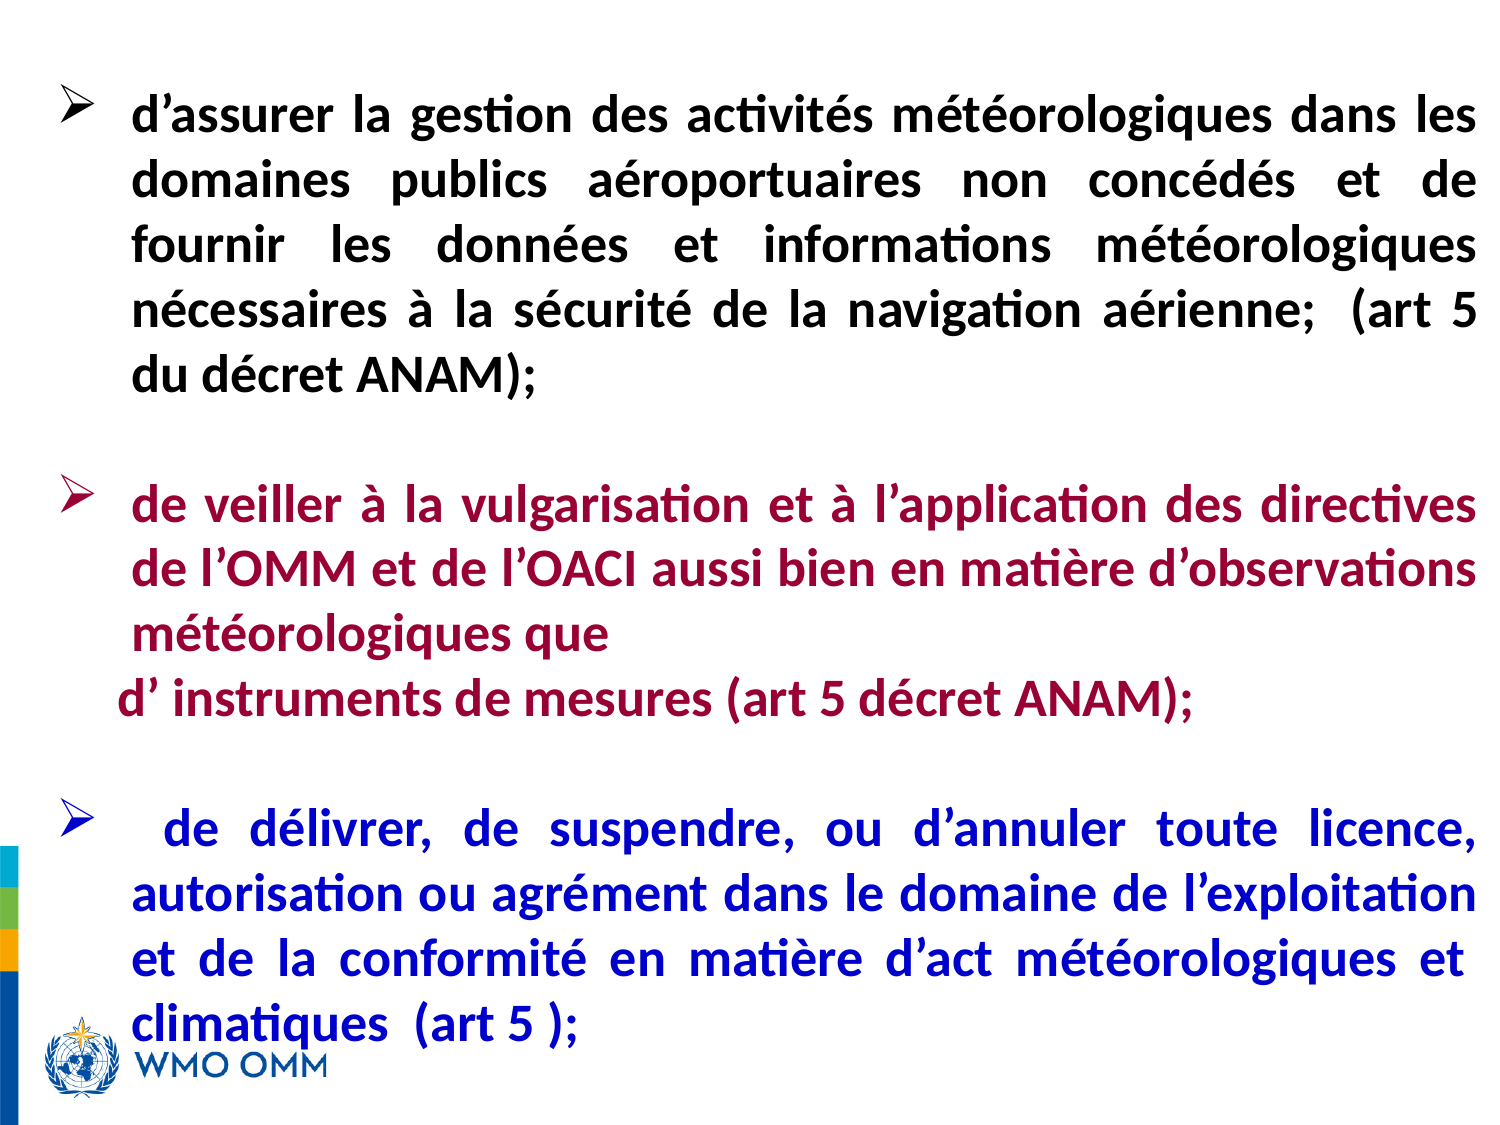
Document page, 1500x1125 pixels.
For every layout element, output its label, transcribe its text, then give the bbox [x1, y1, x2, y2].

picture [0, 845, 327, 1125]
text_box d’assurer la gestion des activités météorologiques dans les domaines publics aéroportuaires non concédés et de fournir les données et informations météorologiques nécessaires à la sécurité de la navigation aérienne; (art 5 du décret ANAM); de veiller à la vulgarisation et à l’application des directives de l’OMM et de l’OACI aussi bien en matière d’observations météorologiques que d’ instruments de mesures (art 5 décret ANAM); de délivrer, de suspendre, ou d’annuler toute licence, autorisation ou agrément dans le domaine de l’exploitation et de la conformité en matière d’act météorologiques et climatiques (art 5 ); [41, 70, 1495, 1060]
